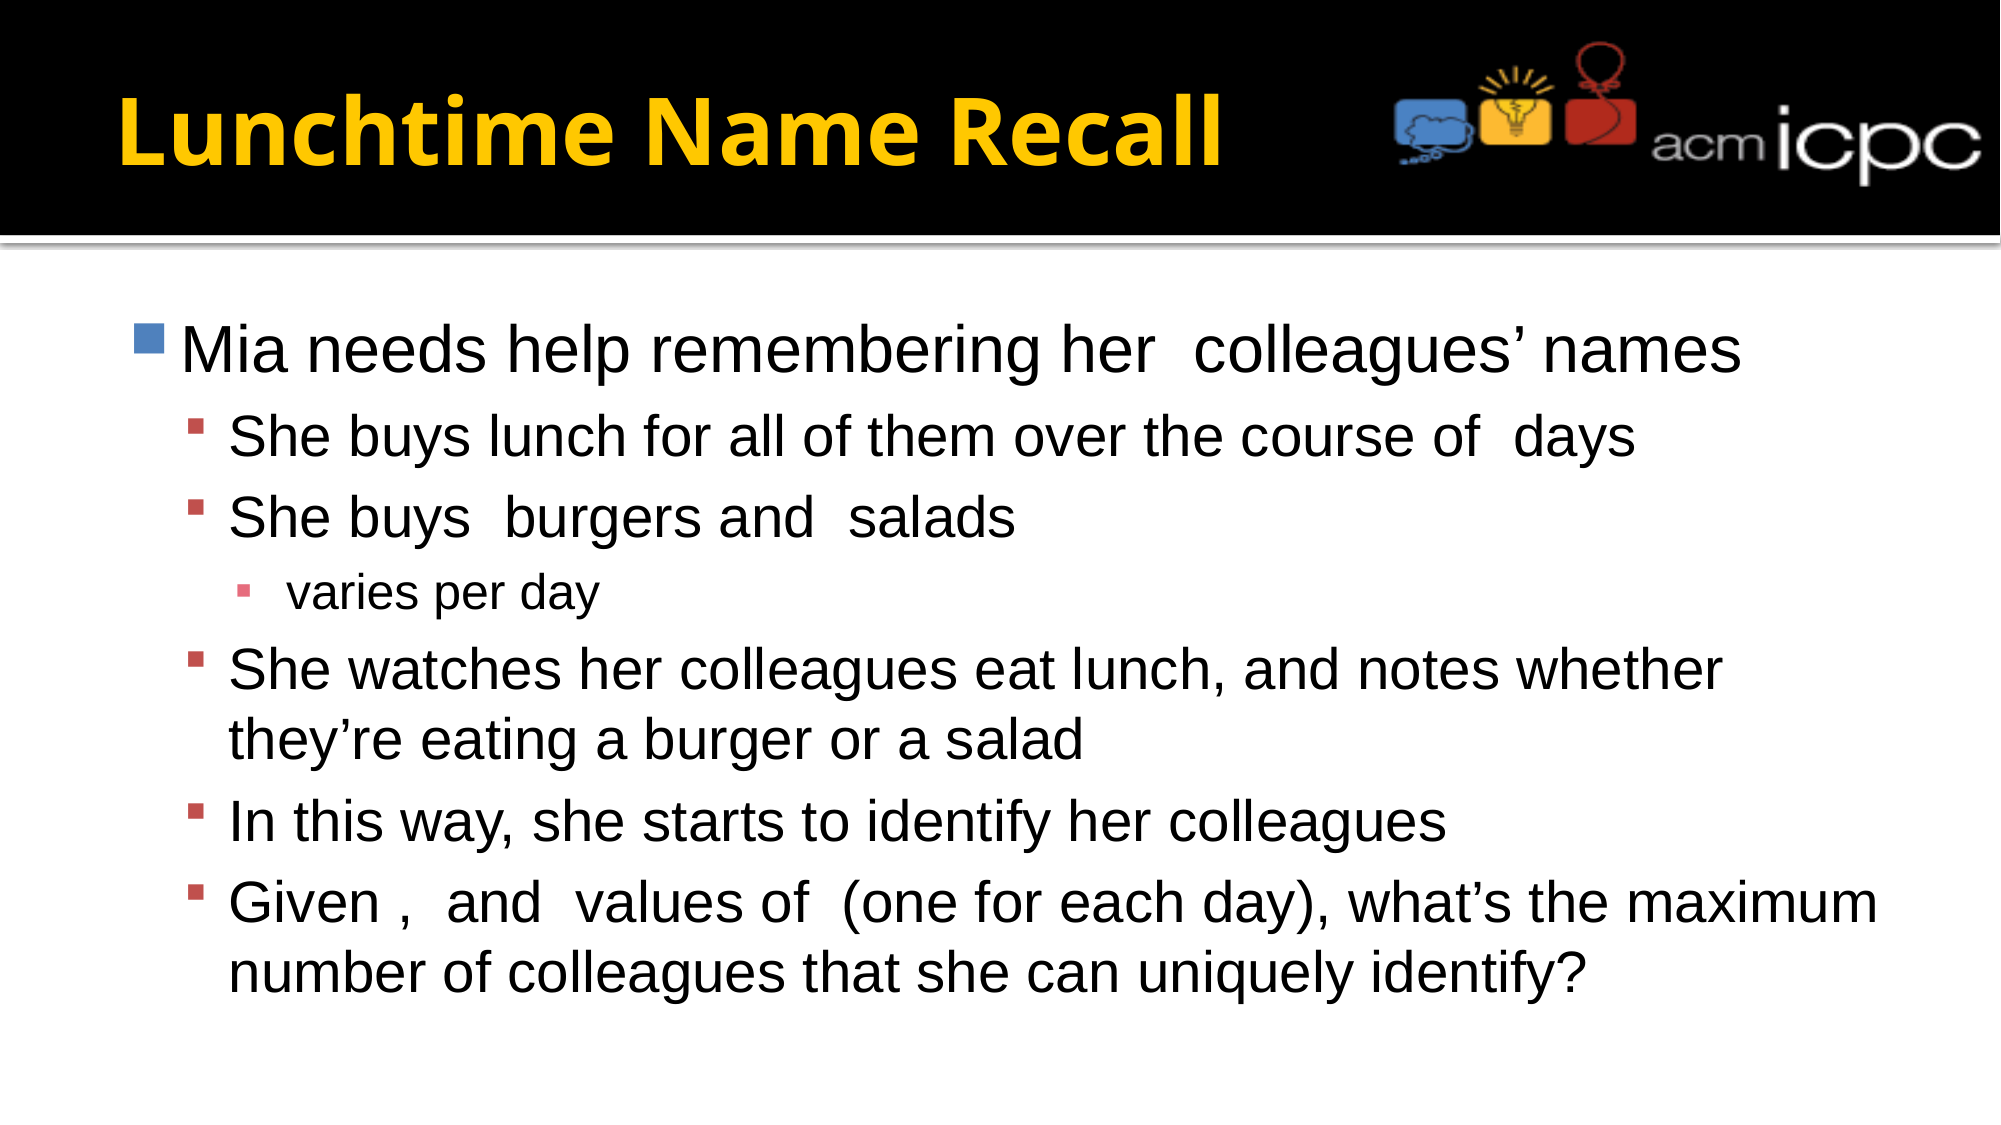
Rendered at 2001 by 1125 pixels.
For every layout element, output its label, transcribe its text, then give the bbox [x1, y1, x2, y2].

picture [1366, 24, 2000, 191]
title Lunchtime Name Recall [99, 25, 1350, 231]
